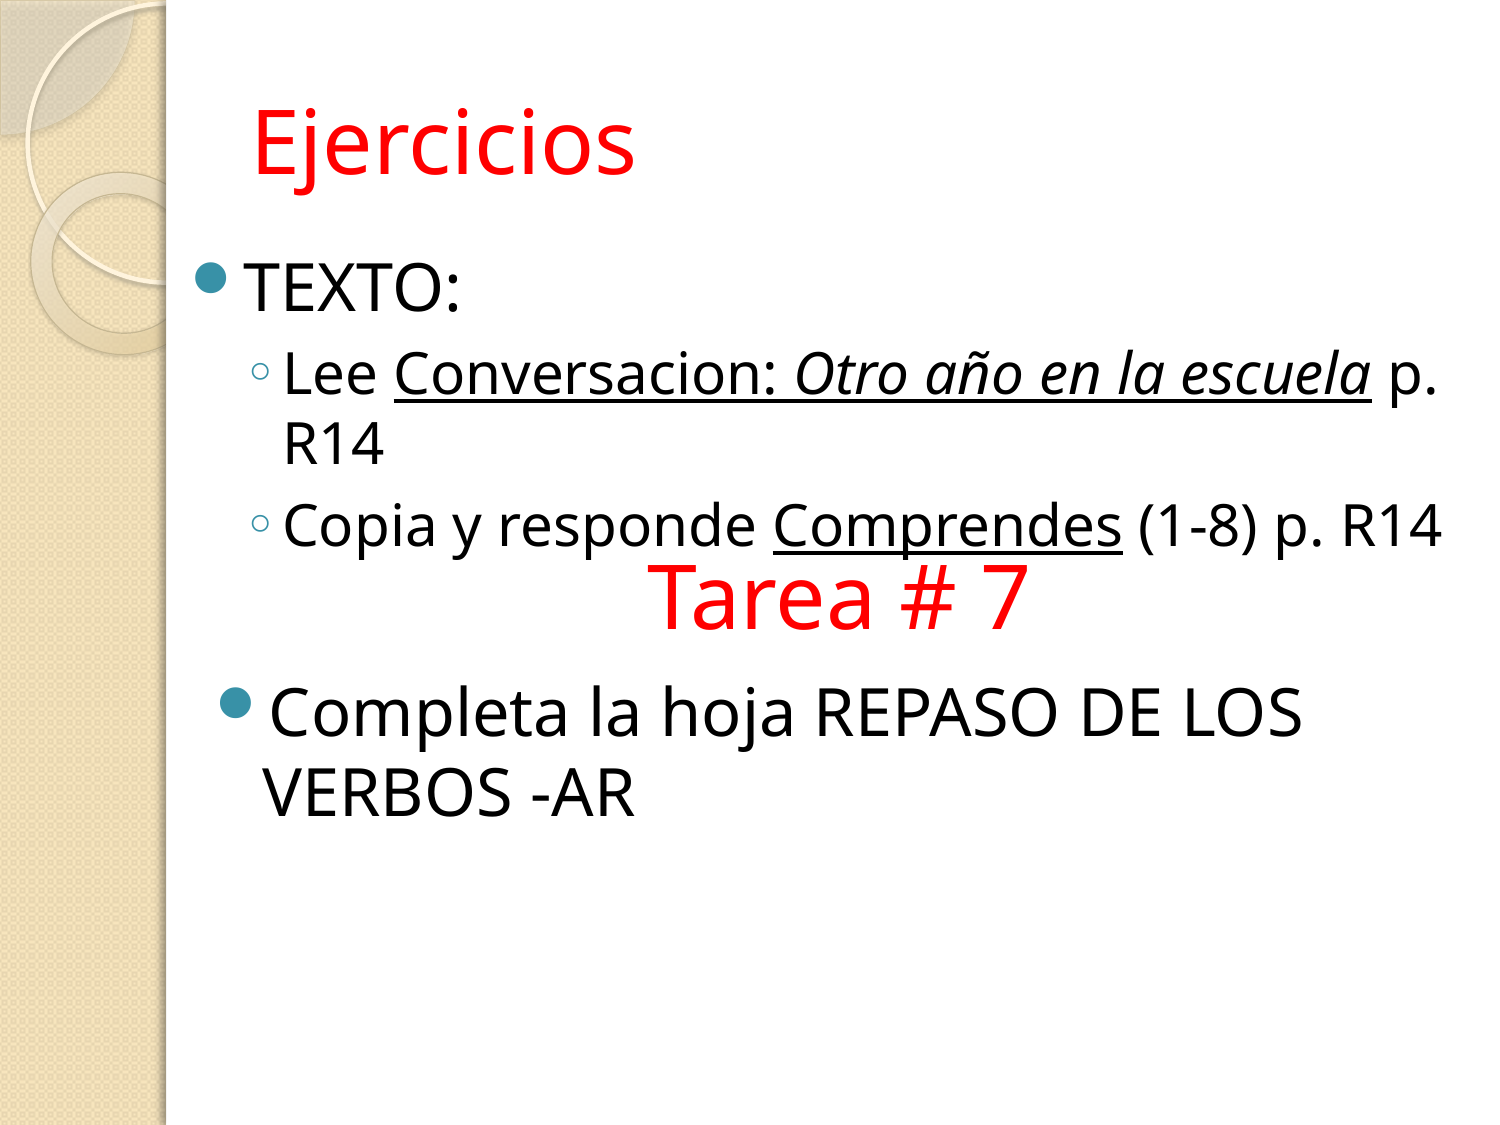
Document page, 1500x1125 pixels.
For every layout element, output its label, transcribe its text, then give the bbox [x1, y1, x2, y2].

list TEXTO: Lee Conversacion: Otro año en la escuela p. R14 Copia y responde Comprendes (1-8) p. R14 [162, 237, 1466, 550]
text_box Tarea # 7 [224, 500, 1455, 662]
text_box Completa la hoja REPASO DE LOS VERBOS -AR [187, 662, 1491, 975]
title Ejercicios [235, 45, 1466, 233]
